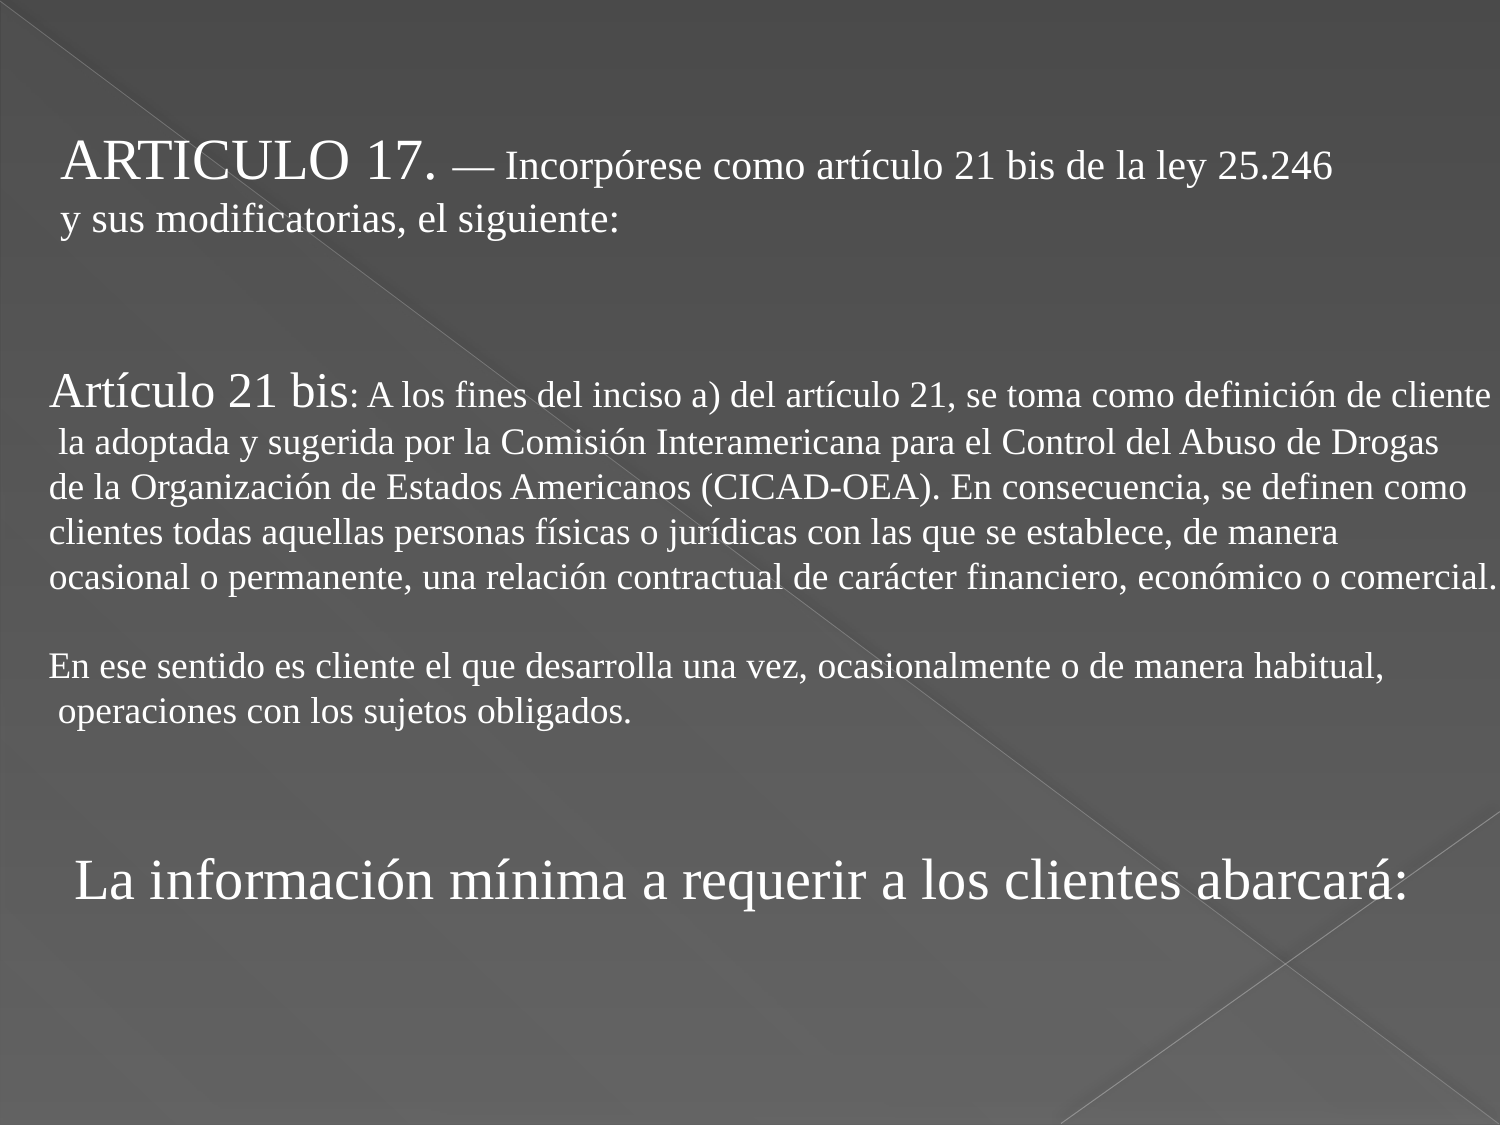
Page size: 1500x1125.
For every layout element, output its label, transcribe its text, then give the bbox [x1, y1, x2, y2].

text_box La información mínima a requerir a los clientes abarcará: [59, 834, 1426, 1019]
text_box ARTICULO 17. — Incorpórese como artículo 21 bis de la ley 25.246 y sus modificatorias, el siguiente: [45, 113, 1360, 339]
text_box Artículo 21 bis: A los fines del inciso a) del artículo 21, se toma como definición de cliente la adoptada y sugerida por la Comisión Interamericana para el Control del Abuso de Drogas de la Organización de Estados Americanos (CICAD-OEA). En consecuencia, se definen como clientes todas aquellas personas físicas o jurídicas con las que se establece, de manera ocasional o permanente, una relación contractual de carácter financiero, económico o comercial. [33, 349, 1500, 695]
text_box En ese sentido es cliente el que desarrolla una vez, ocasionalmente o de manera habitual, operaciones con los sujetos obligados. [33, 633, 1402, 919]
